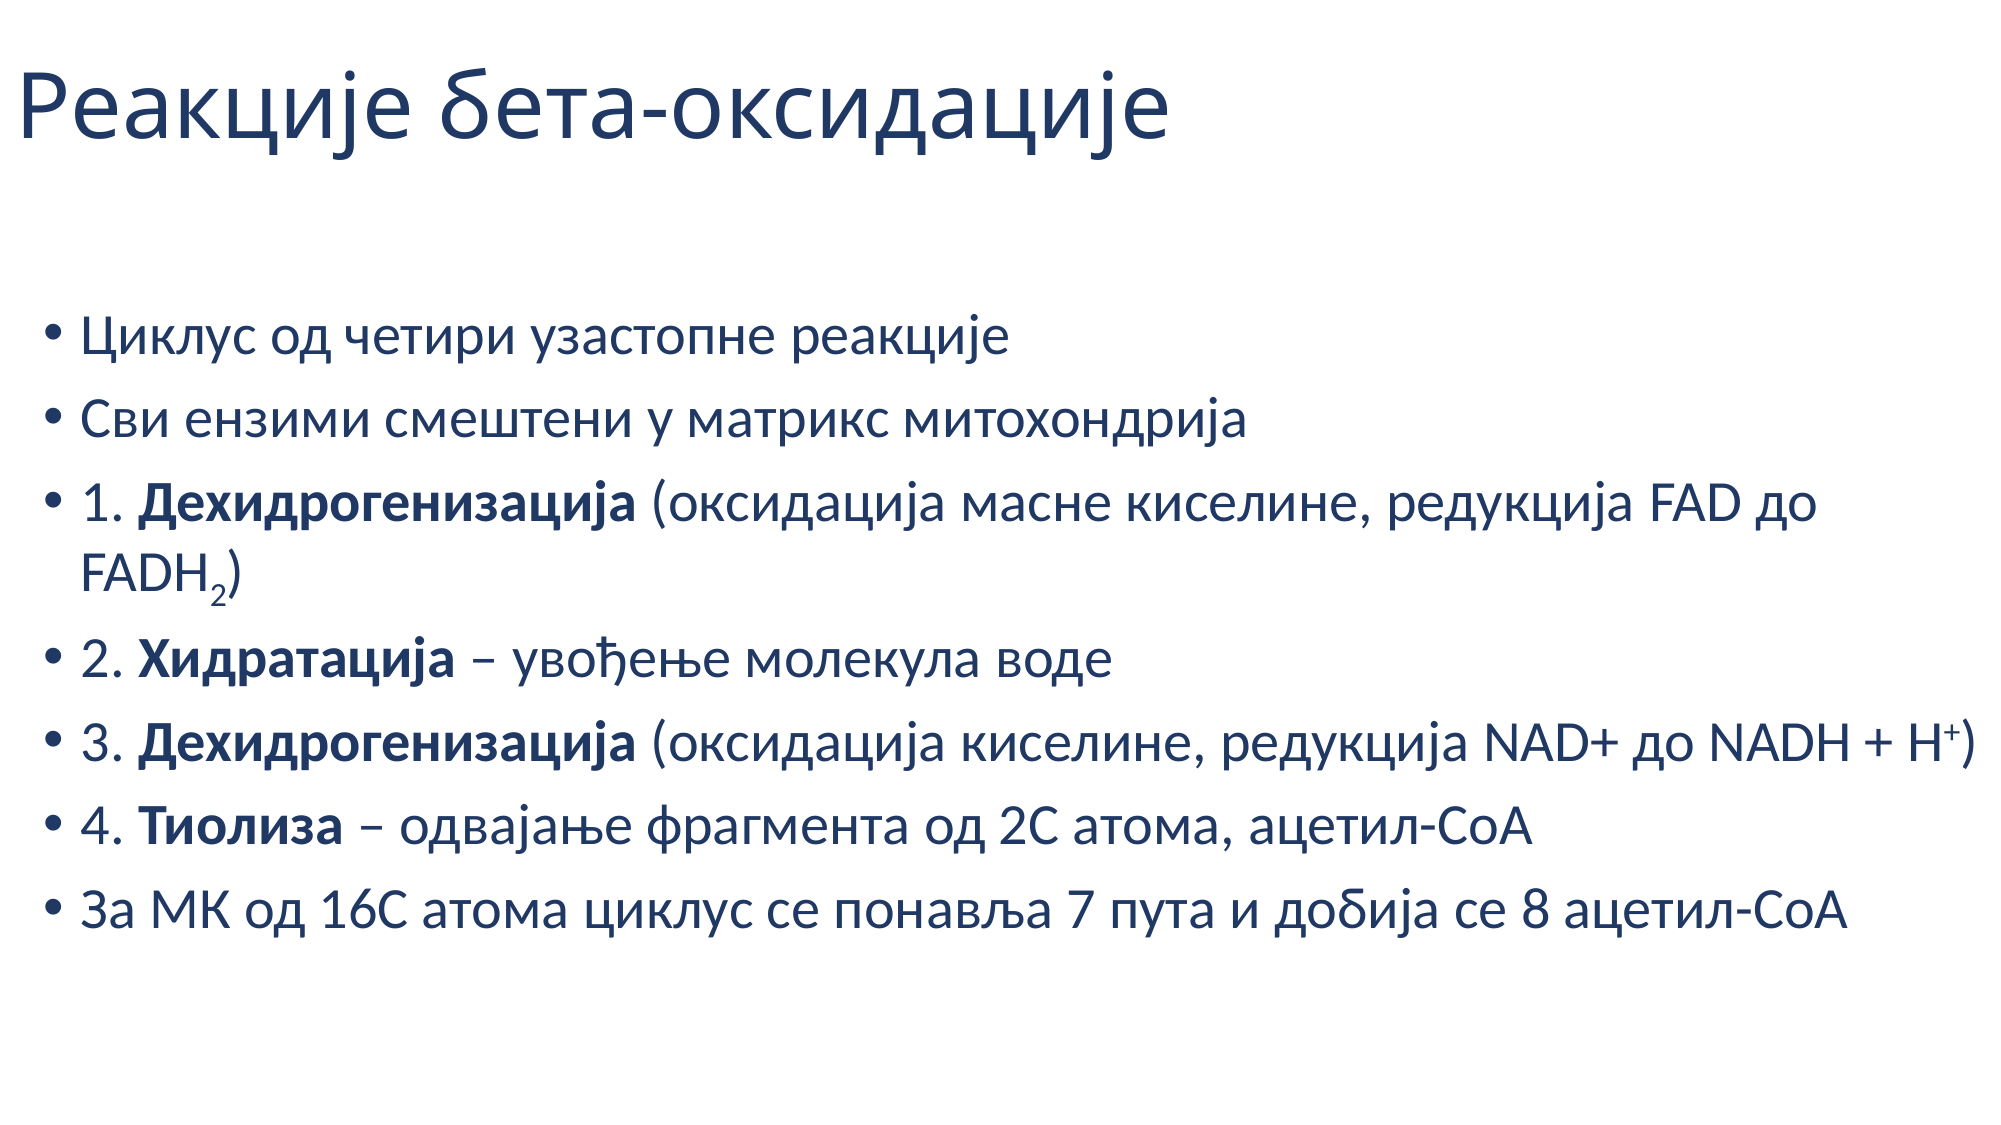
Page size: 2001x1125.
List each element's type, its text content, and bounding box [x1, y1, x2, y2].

title Реакције бета-оксидације [0, 0, 1725, 218]
list Циклус од четири узастопне реакције Сви ензими смештени у матрикс митохондрија 1. Дехидрогенизација (оксидација масне киселине, редукција FAD до FADH2) 2. Хидратација – увођење молекула воде 3. Дехидрогенизација (оксидација киселине, редукција NAD+ до NADH + H+) 4. Тиолиза – одвајање фрагмента од 2С атома, ацетил-СоА За МК од 16С атома циклус се понавља 7 пута и добија се 8 ацетил-СоА [28, 296, 2000, 1125]
